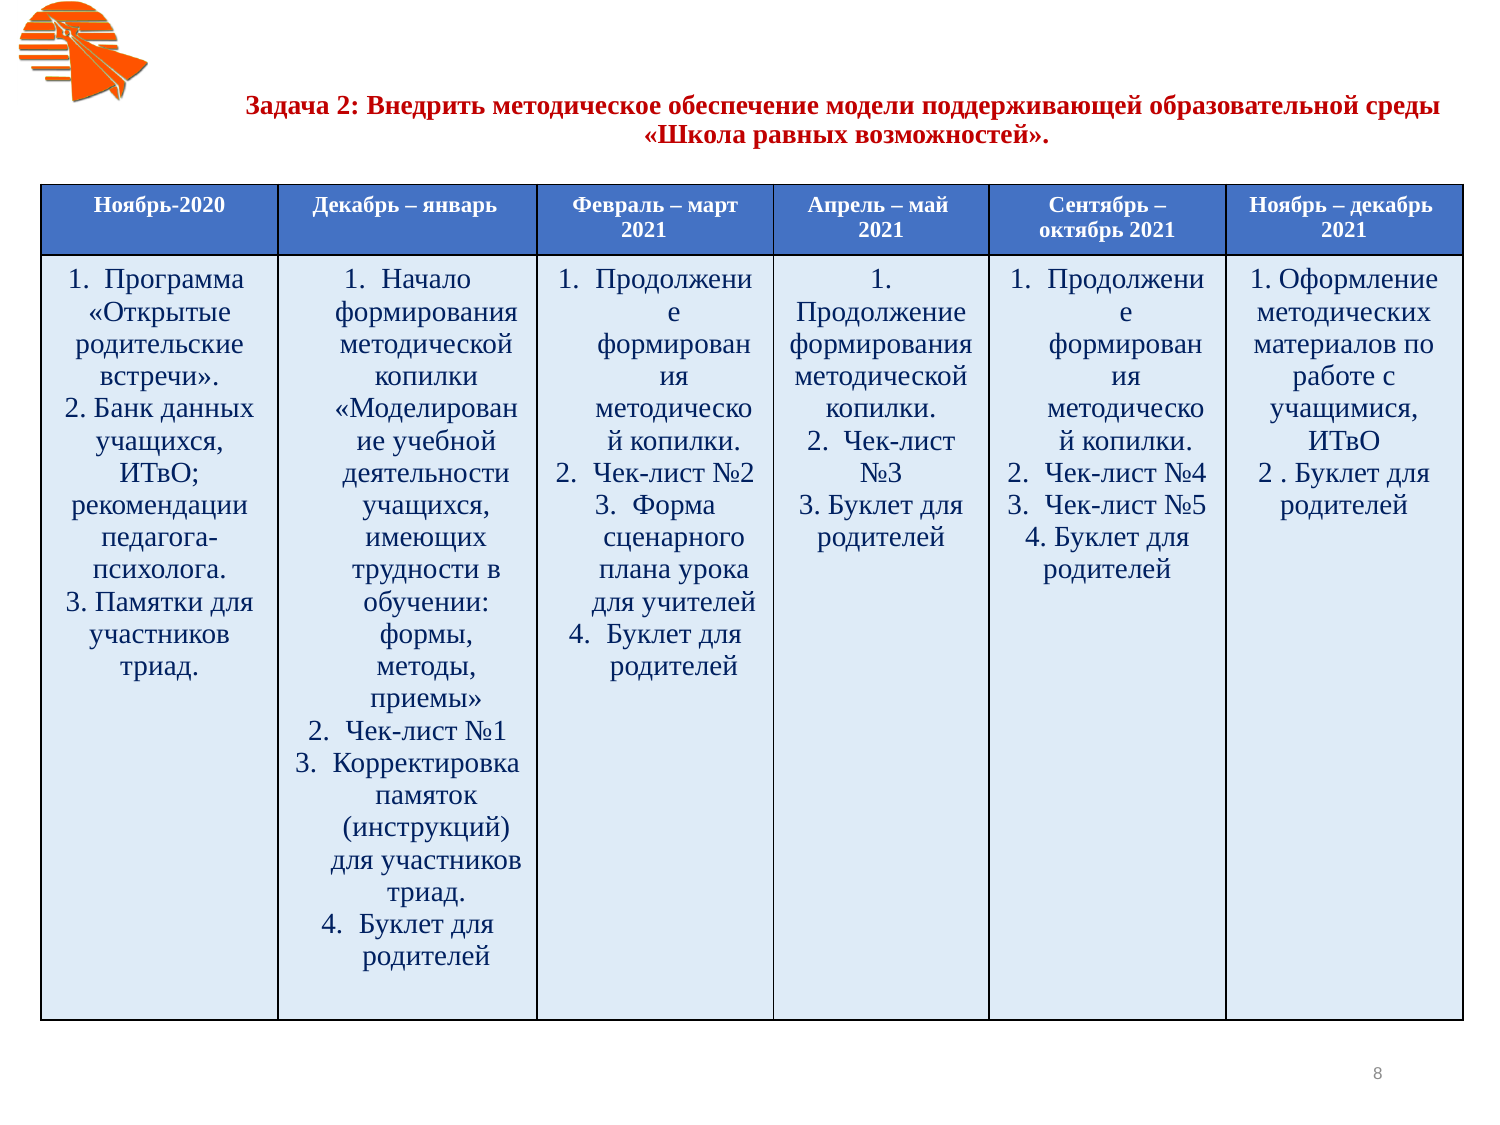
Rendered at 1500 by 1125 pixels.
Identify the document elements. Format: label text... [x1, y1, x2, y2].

table_header Февраль – март 2021 [538, 185, 773, 254]
table_cell Продолжение формирования методической копилки. Чек-лист №4 Чек-лист №5 4. Буклет для родителей [990, 256, 1225, 1019]
table_cell 1. Продолжение формирования методической копилки. 2. Чек-лист №3 3. Буклет для родителей [774, 256, 988, 1019]
table_header Апрель – май 2021 [774, 185, 988, 254]
title Задача 2: Внедрить методическое обеспечение модели поддерживающей образовательной среды «Школа равных возможностей». [230, 41, 1463, 184]
table_cell Начало формирования методической копилки «Моделирование учебной деятельности учащихся, имеющих трудности в обучении: формы, методы, приемы» Чек-лист №1 Корректировка памяток (инструкций) для участников триад. Буклет для родителей [279, 256, 536, 1019]
slide_number 8 [1060, 1042, 1398, 1103]
table_header Декабрь – январь [279, 185, 536, 254]
table_cell Продолжение формирования методической копилки. Чек-лист №2 Форма сценарного плана урока для учителей Буклет для родителей [538, 256, 773, 1019]
table_header Ноябрь – декабрь 2021 [1227, 185, 1462, 254]
table_cell 1. Оформление методических материалов по работе с учащимися, ИТвО 2 . Буклет для родителей [1227, 256, 1462, 1019]
picture [17, 0, 148, 105]
table_header Ноябрь-2020 [42, 185, 277, 254]
table_cell 1. Программа «Открытые родительские встречи». 2. Банк данных учащихся, ИТвО; рекомендации педагога-психолога. 3. Памятки для участников триад. [42, 256, 277, 1019]
table_header Сентябрь – октябрь 2021 [990, 185, 1225, 254]
